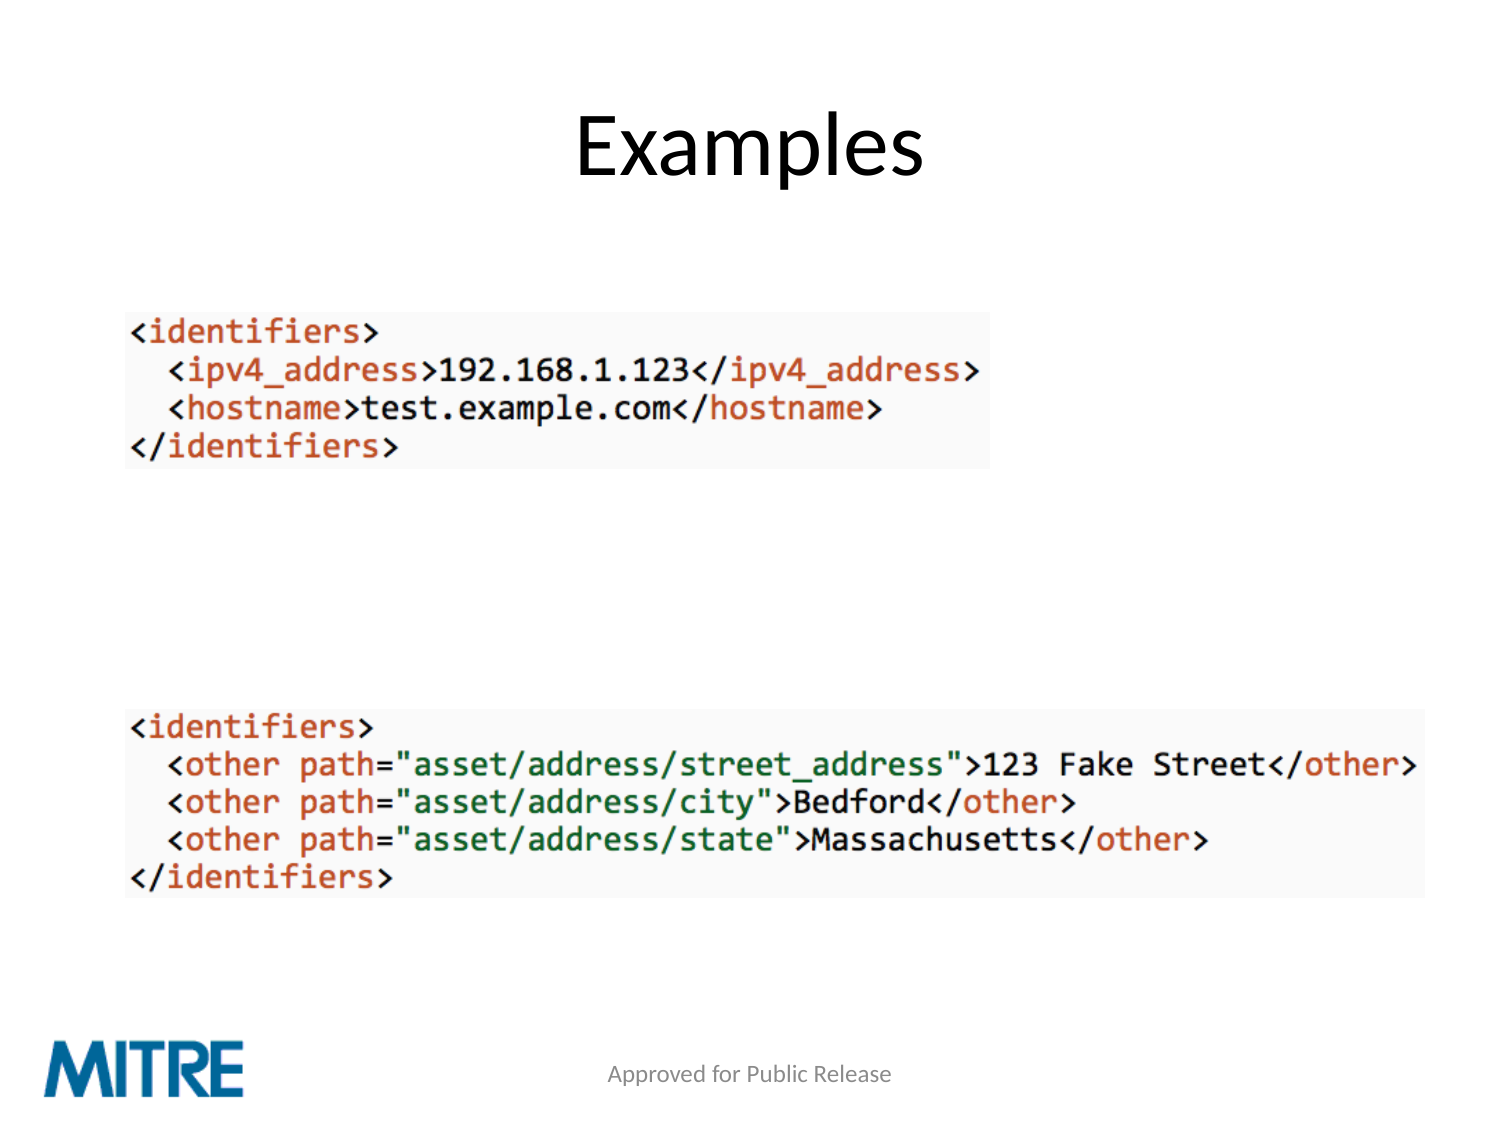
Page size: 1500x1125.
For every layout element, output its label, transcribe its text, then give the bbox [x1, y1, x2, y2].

picture [124, 312, 990, 470]
picture [37, 1033, 250, 1103]
picture [124, 709, 1426, 898]
footer Approved for Public Release [512, 1042, 988, 1103]
title Examples [75, 45, 1425, 233]
